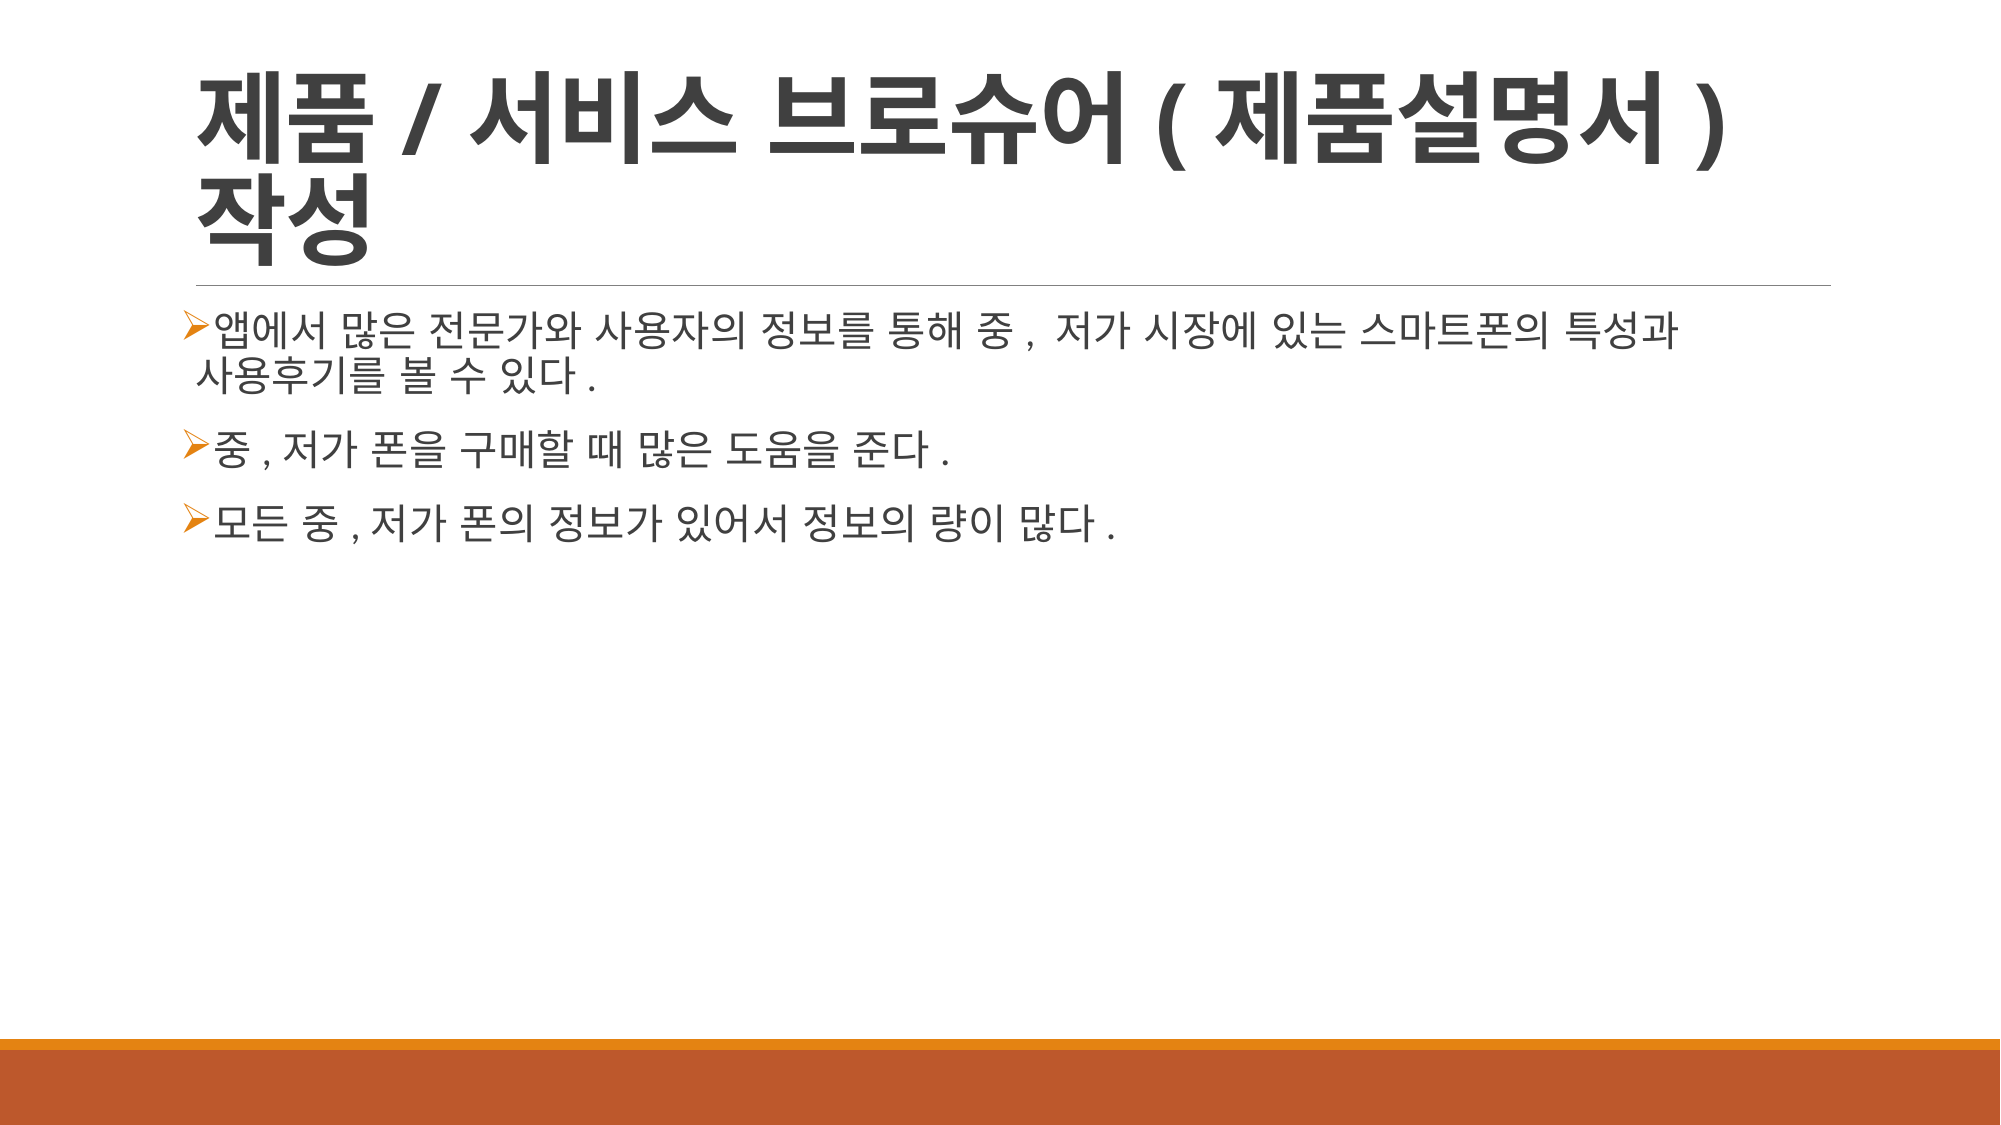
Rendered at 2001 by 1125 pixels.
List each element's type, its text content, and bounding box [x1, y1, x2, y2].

list 앱에서 많은 전문가와 사용자의 정보를 통해 중, 저가 시장에 있는 스마트폰의 특성과 사용후기를 볼 수 있다. 중,저가 폰을 구매할 때 많은 도움을 준다. 모든 중,저가 폰의 정보가 있어서 정보의 량이 많다. [180, 302, 1830, 963]
title 제품/서비스 브로슈어(제품설명서) 작성 [180, 47, 1830, 285]
